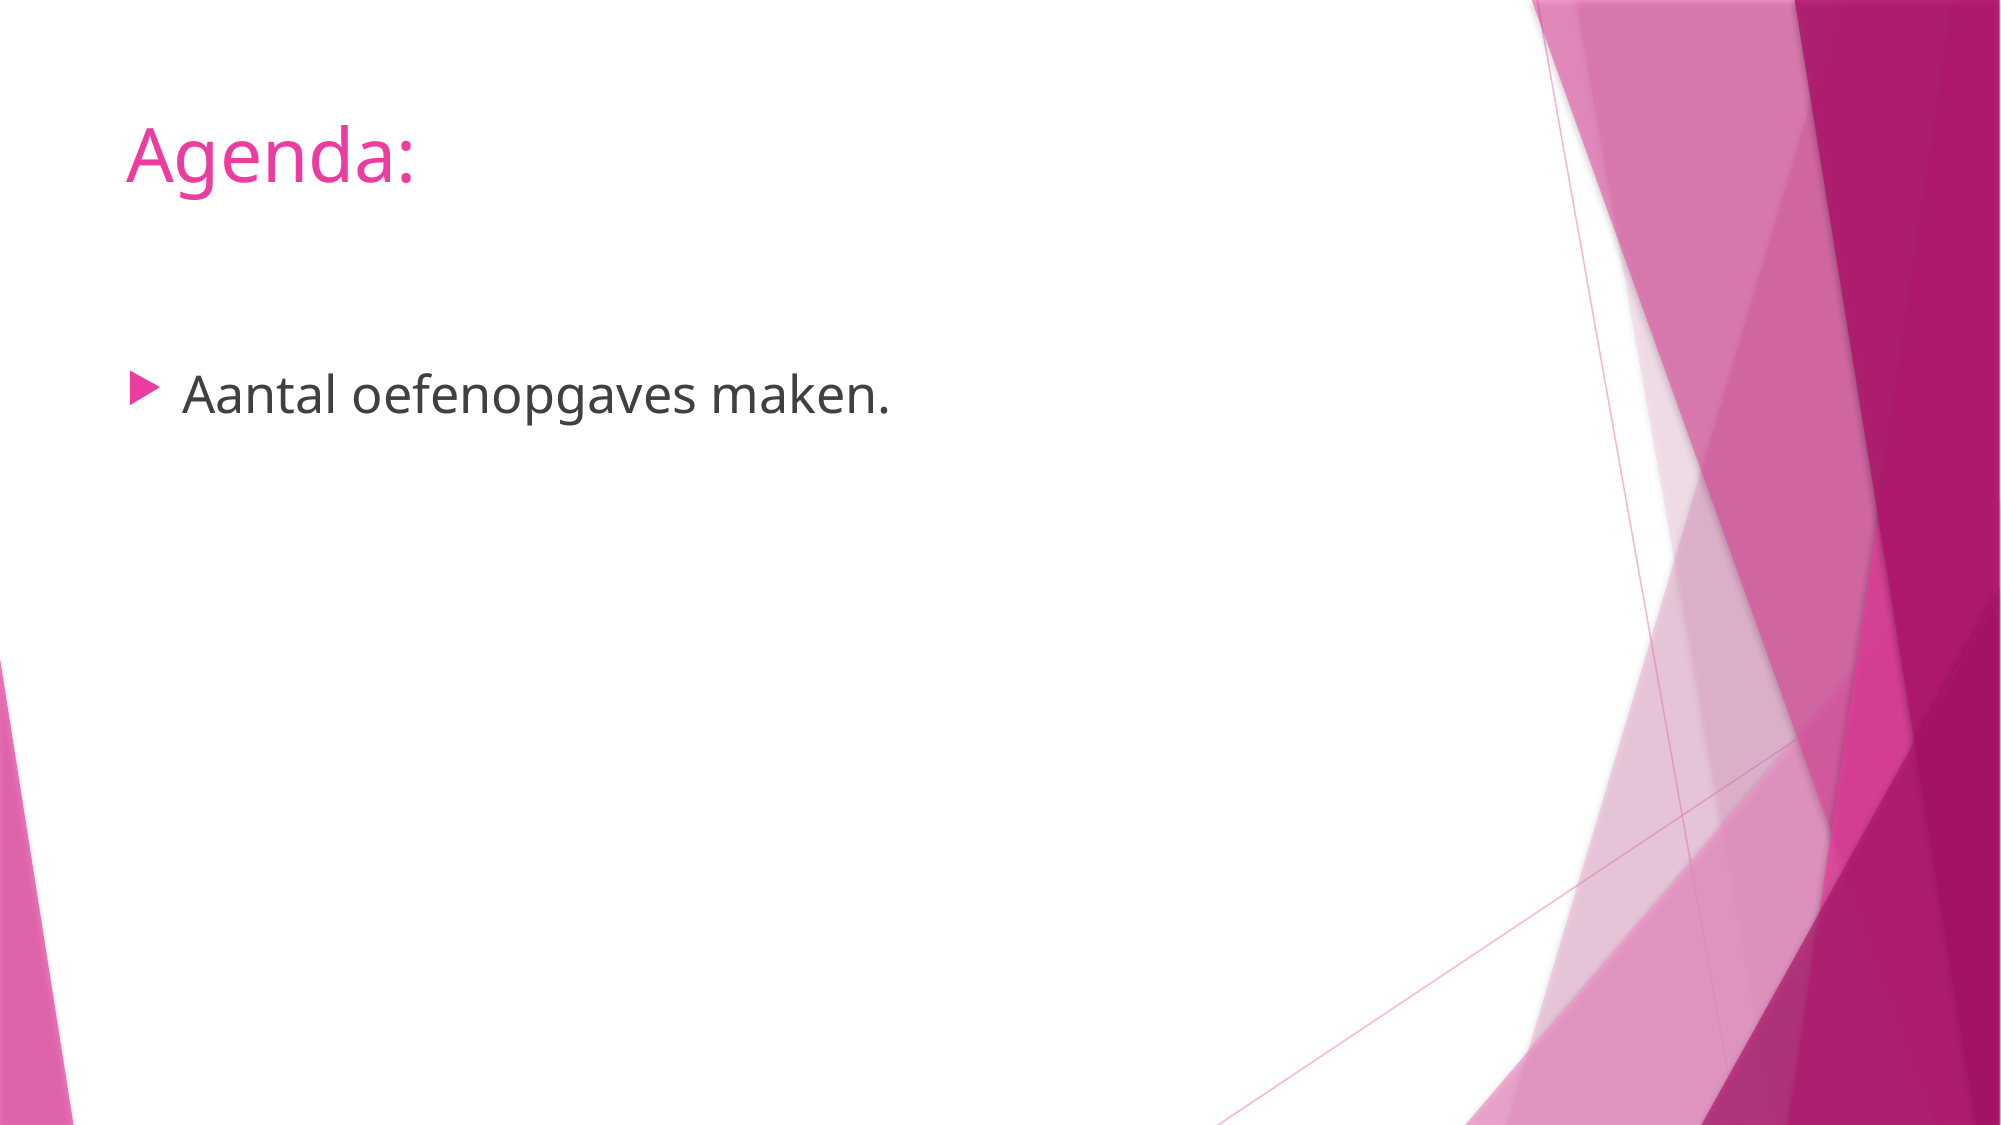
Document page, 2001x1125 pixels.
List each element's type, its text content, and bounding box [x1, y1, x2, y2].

title Agenda: [111, 99, 1522, 317]
list Aantal oefenopgaves maken. [111, 354, 1522, 992]
